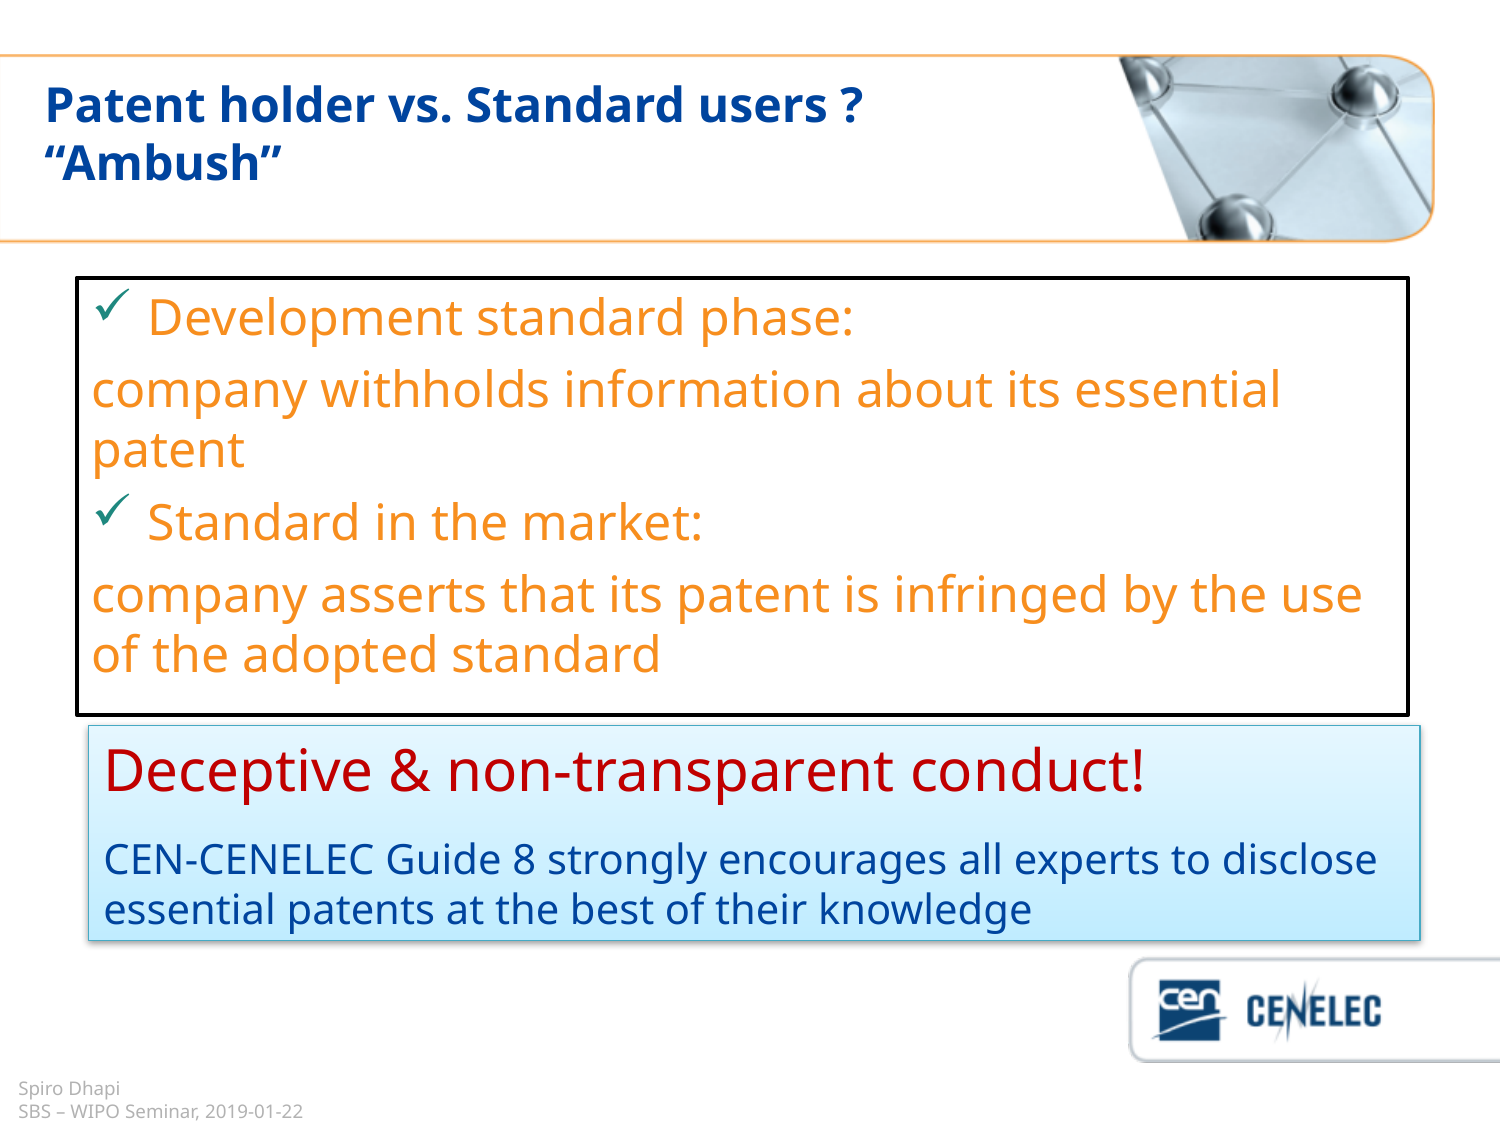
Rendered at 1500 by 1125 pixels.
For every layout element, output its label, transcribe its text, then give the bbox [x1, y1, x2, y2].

title Patent holder vs. Standard users ? “Ambush” [29, 66, 1117, 256]
footer Spiro Dhapi SBS – WIPO Seminar, 2019-01-22 [3, 1069, 479, 1125]
list Development standard phase: company withholds information about its essential patent Standard in the market: company asserts that its patent is infringed by the use of the adopted standard [75, 276, 1410, 717]
text_box Deceptive & non-transparent conduct! CEN-CENELEC Guide 8 strongly encourages all experts to disclose essential patents at the best of their knowledge [88, 725, 1421, 941]
picture [0, 54, 1435, 244]
picture [1113, 940, 1500, 1074]
